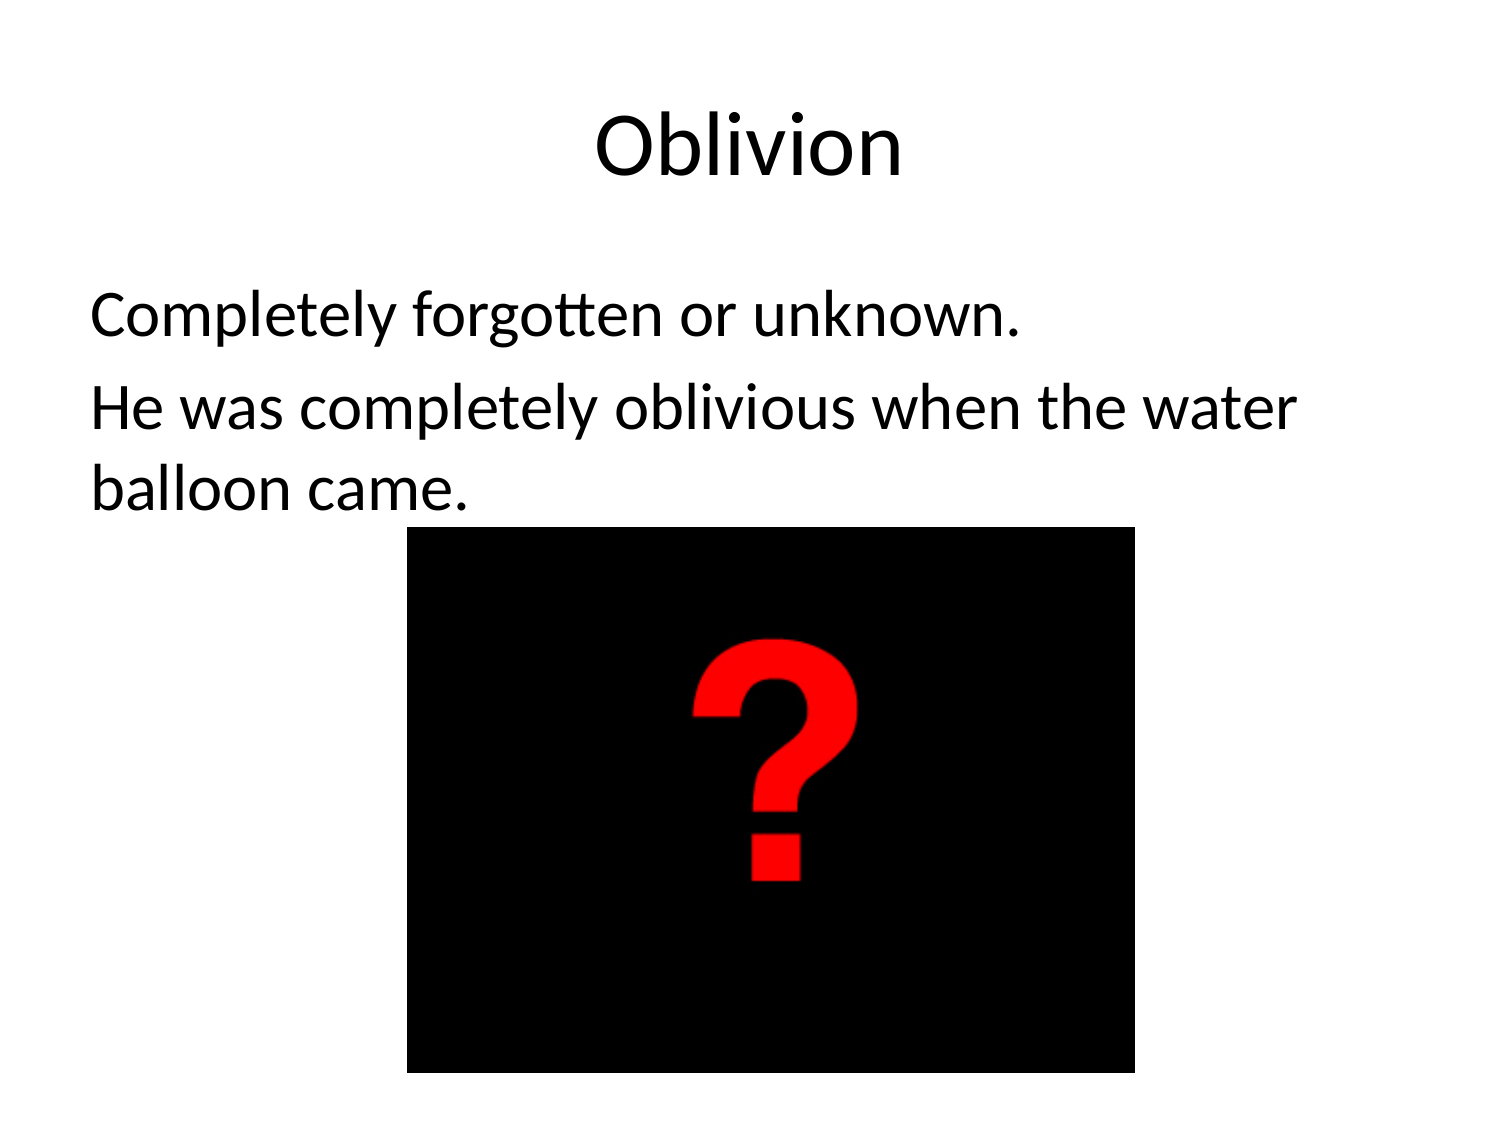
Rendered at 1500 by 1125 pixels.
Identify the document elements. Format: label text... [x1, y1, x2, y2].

title Oblivion [75, 45, 1425, 233]
picture [407, 527, 1135, 1073]
list Completely forgotten or unknown. He was completely oblivious when the water balloon came. [75, 262, 1425, 1005]
